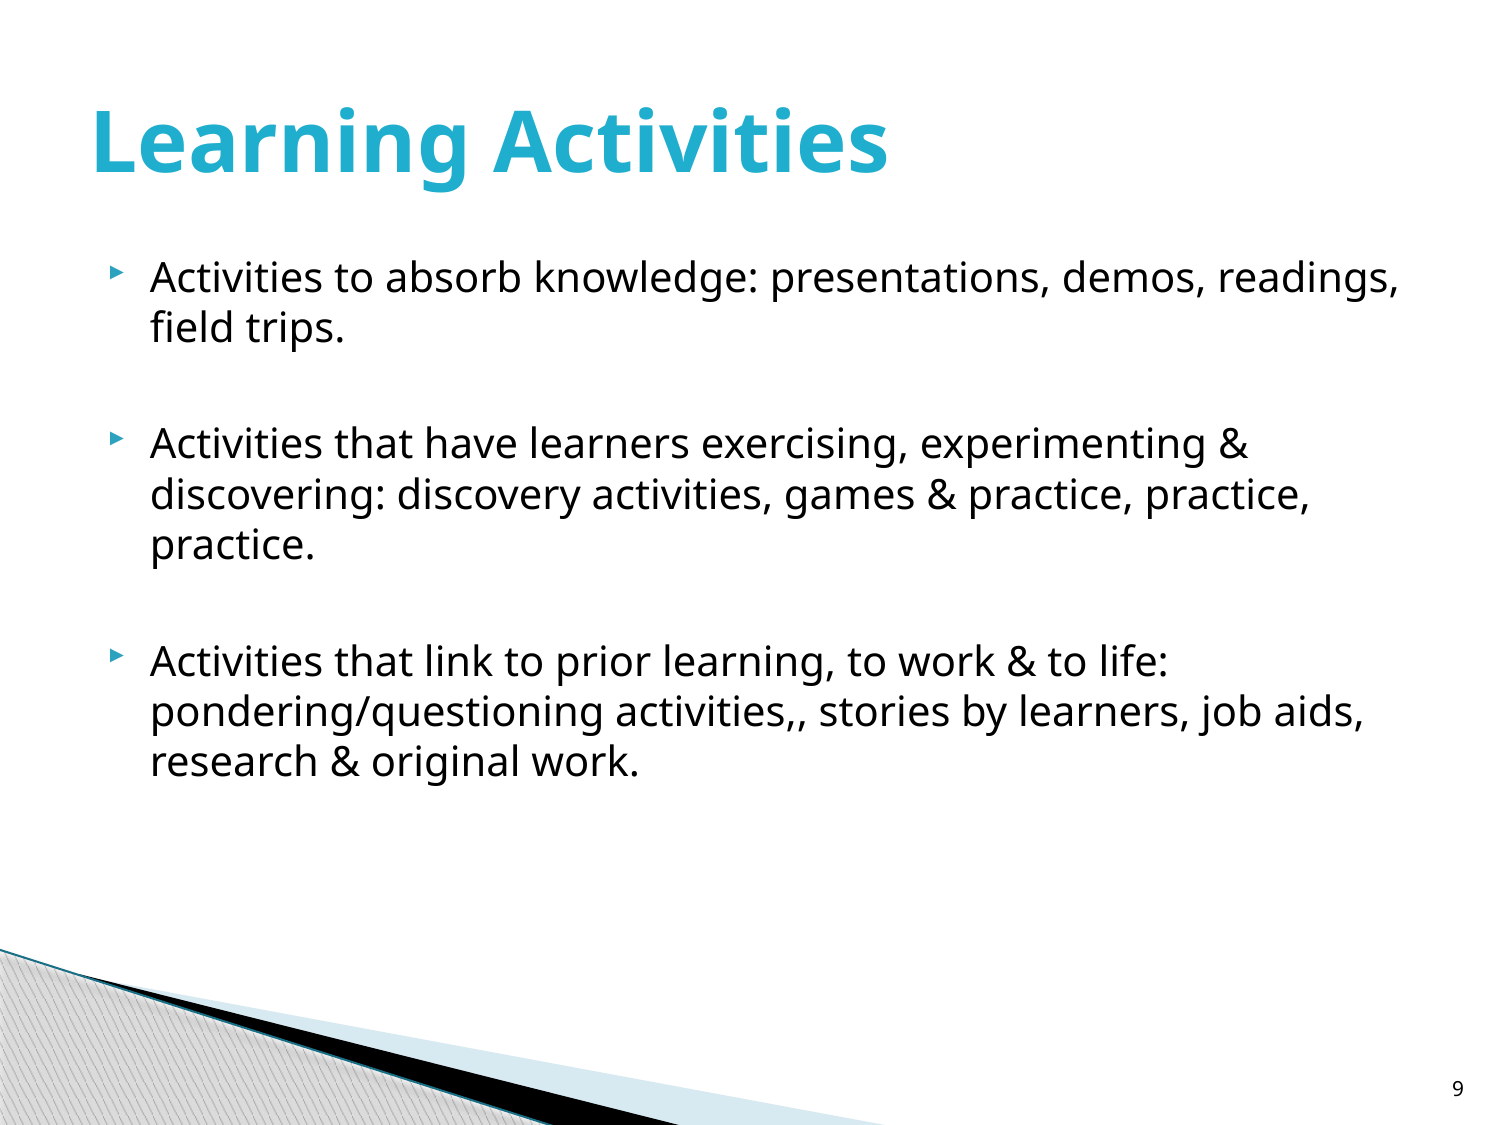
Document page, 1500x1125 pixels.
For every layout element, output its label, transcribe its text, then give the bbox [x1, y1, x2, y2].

title Learning Activities [75, 45, 1425, 233]
slide_number 9 [1418, 1051, 1479, 1112]
list Activities to absorb knowledge: presentations, demos, readings, field trips. Activities that have learners exercising, experimenting & discovering: discovery activities, games & practice, practice, practice. Activities that link to prior learning, to work & to life: pondering/questioning activities,, stories by learners, job aids, research & original work. [75, 243, 1425, 986]
